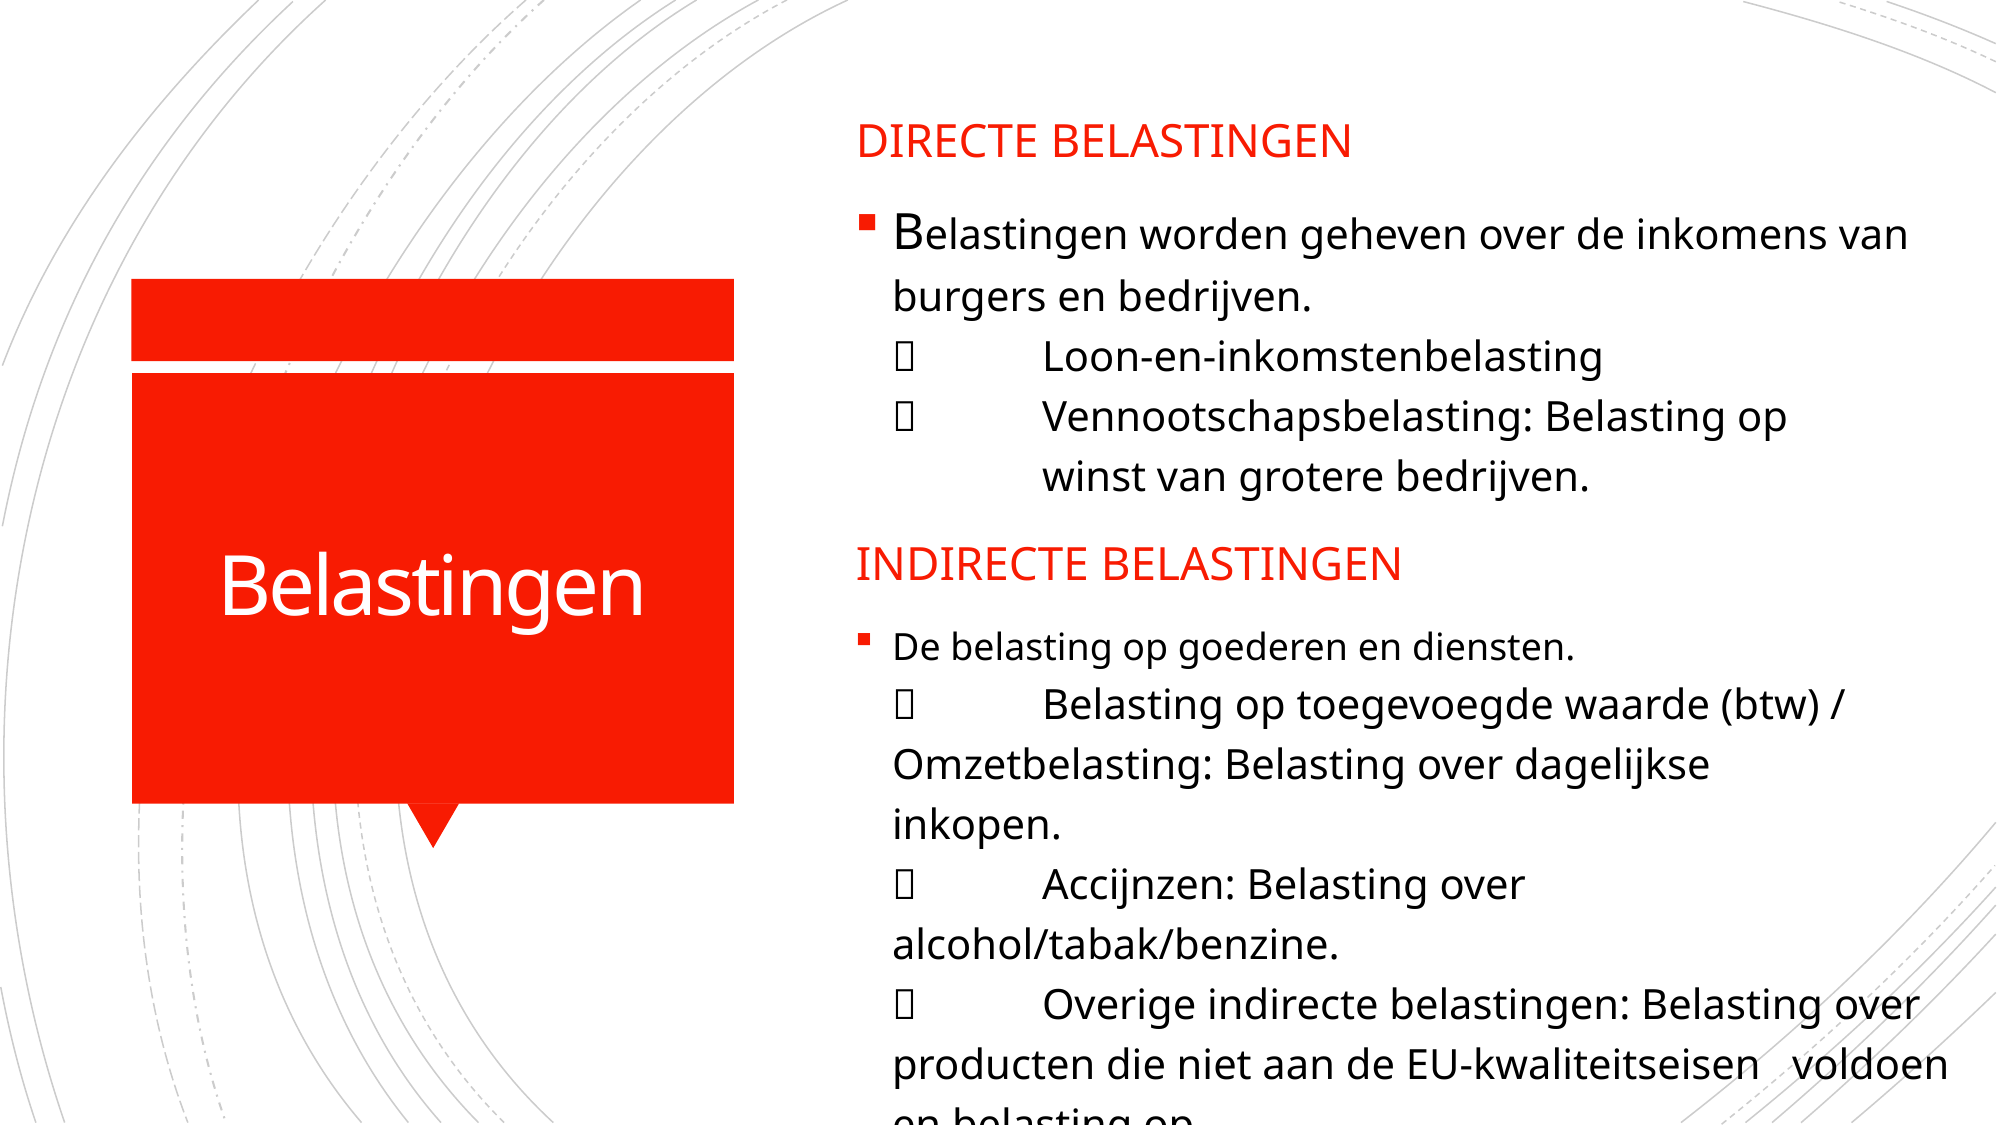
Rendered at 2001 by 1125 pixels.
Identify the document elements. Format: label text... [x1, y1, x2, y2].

title Belastingen [145, 387, 721, 792]
list De belasting op goederen en diensten.  Belasting op toegevoegde waarde (btw) / Omzetbelasting: Belasting over dagelijkse inkopen.  Accijnzen: Belasting over alcohol/tabak/benzine.  Overige indirecte belastingen: Belasting over producten die niet aan de EU-kwaliteitseisen voldoen en belasting op [839, 606, 1974, 1093]
list Indirecte belastingen [840, 506, 1869, 606]
list Belastingen worden geheven over de inkomens van burgers en bedrijven.  Loon-en-inkomstenbelasting  Vennootschapsbelasting: Belasting op winst van grotere bedrijven. [839, 180, 1955, 538]
list Directe belastingen [840, 82, 1869, 180]
